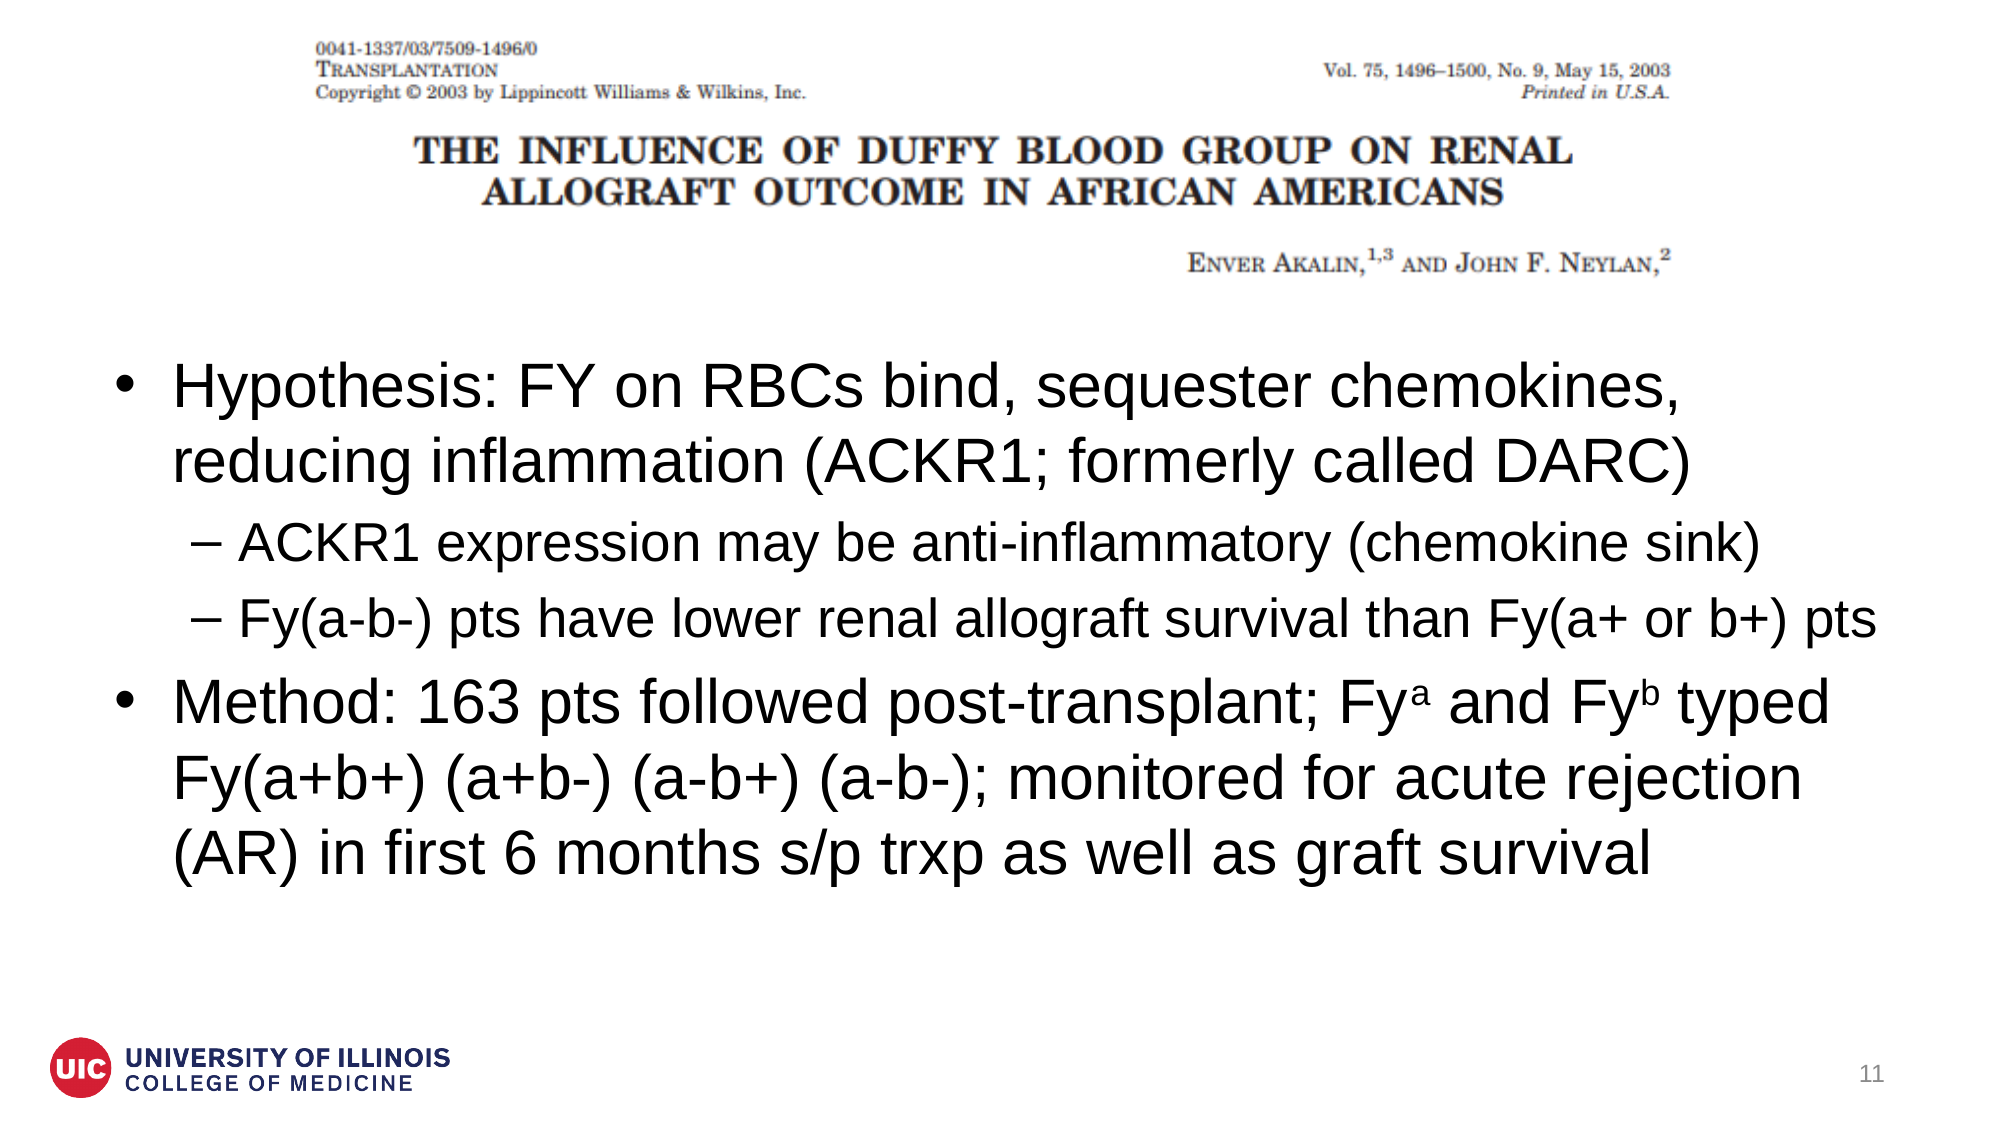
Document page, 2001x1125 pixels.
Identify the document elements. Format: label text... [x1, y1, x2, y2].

picture [303, 22, 1697, 300]
list Hypothesis: FY on RBCs bind, sequester chemokines, reducing inflammation (ACKR1; formerly called DARC) ACKR1 expression may be anti-inflammatory (chemokine sink) Fy(a-b-) pts have lower renal allograft survival than Fy(a+ or b+) pts Method: 163 pts followed post-transplant; Fya and Fyb typed Fy(a+b+) (a+b-) (a-b+) (a-b-); monitored for acute rejection (AR) in first 6 months s/p trxp as well as graft survival [99, 337, 1900, 1005]
picture [50, 1037, 450, 1098]
slide_number 11 [1433, 1042, 1900, 1103]
